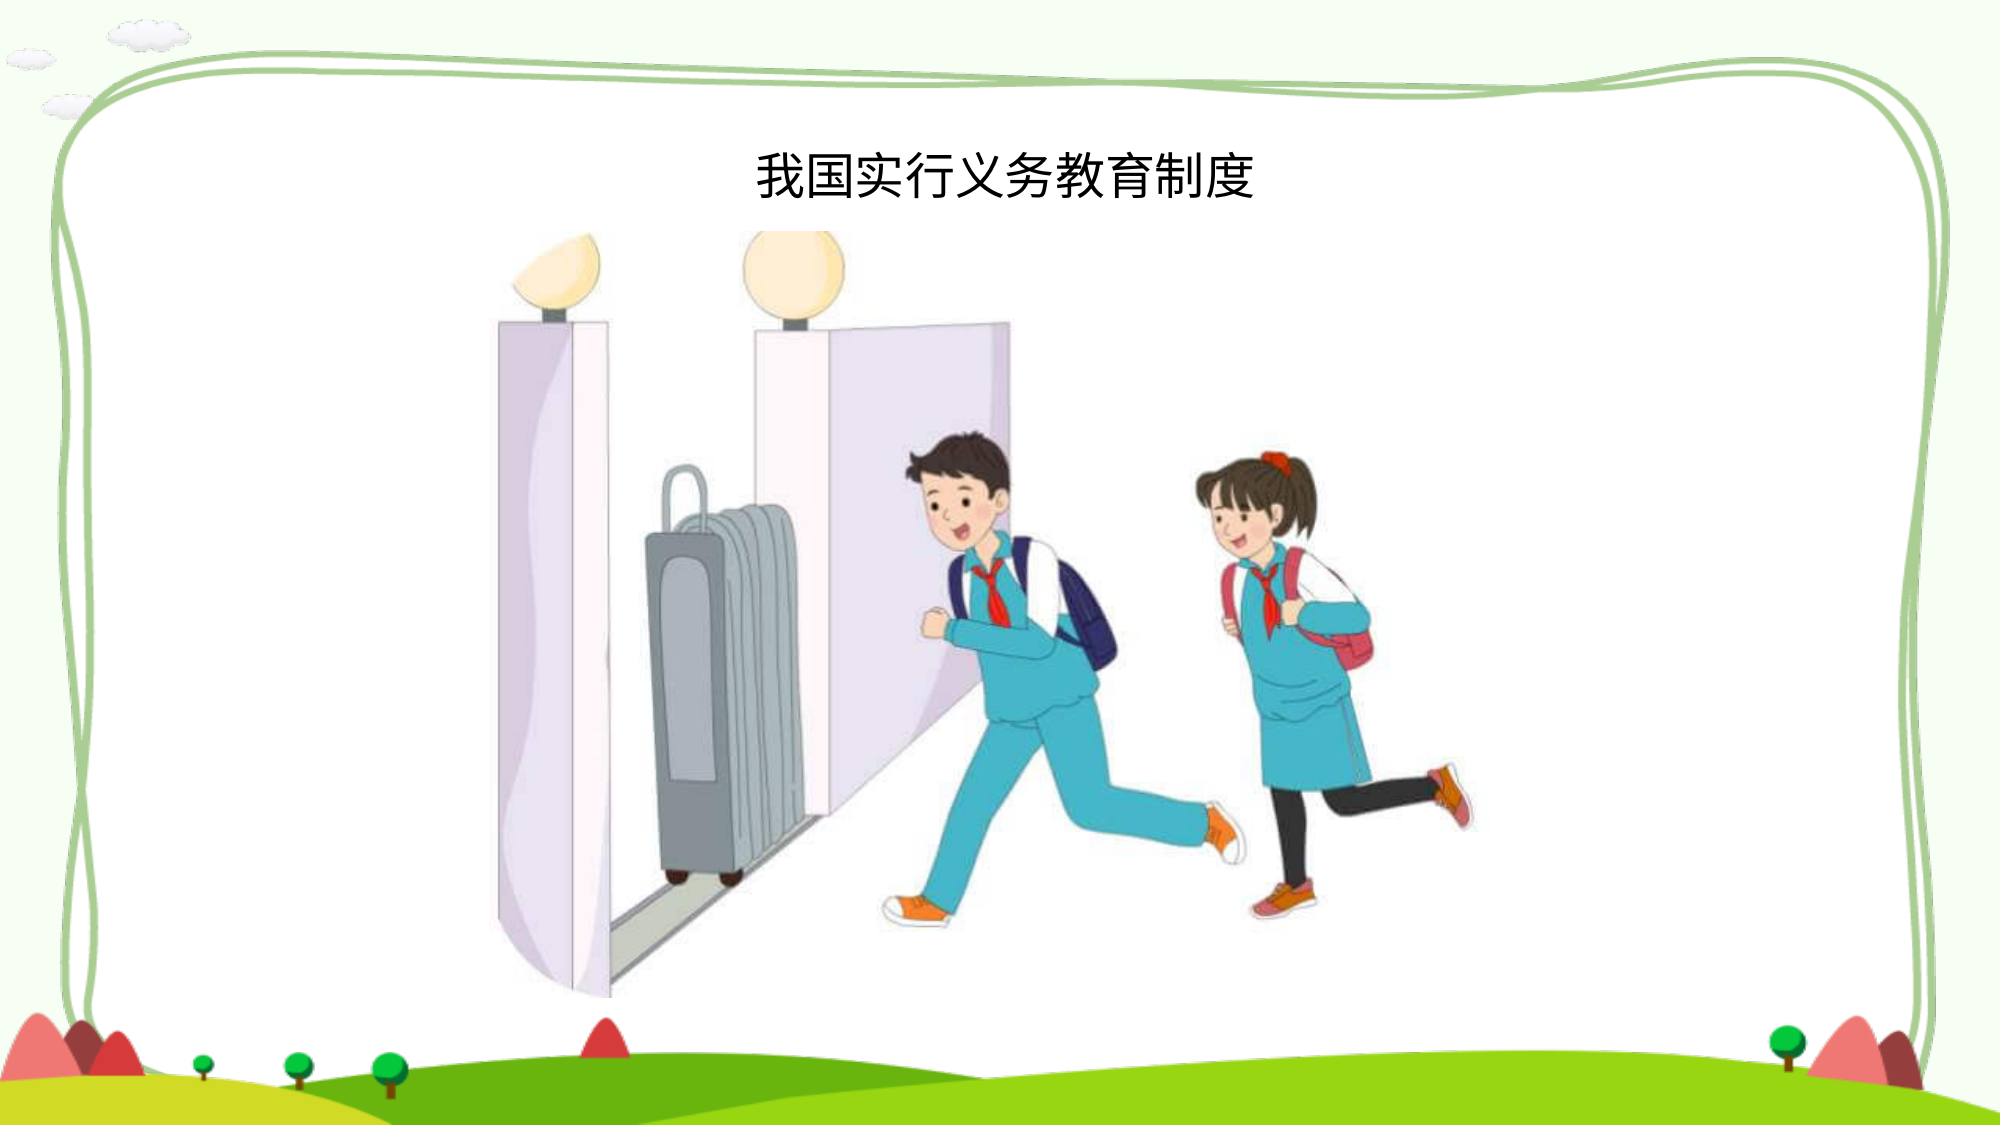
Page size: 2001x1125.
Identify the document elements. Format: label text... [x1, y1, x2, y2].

picture [0, 0, 2000, 1125]
text_box 我国实行义务教育制度 [374, 137, 1579, 212]
